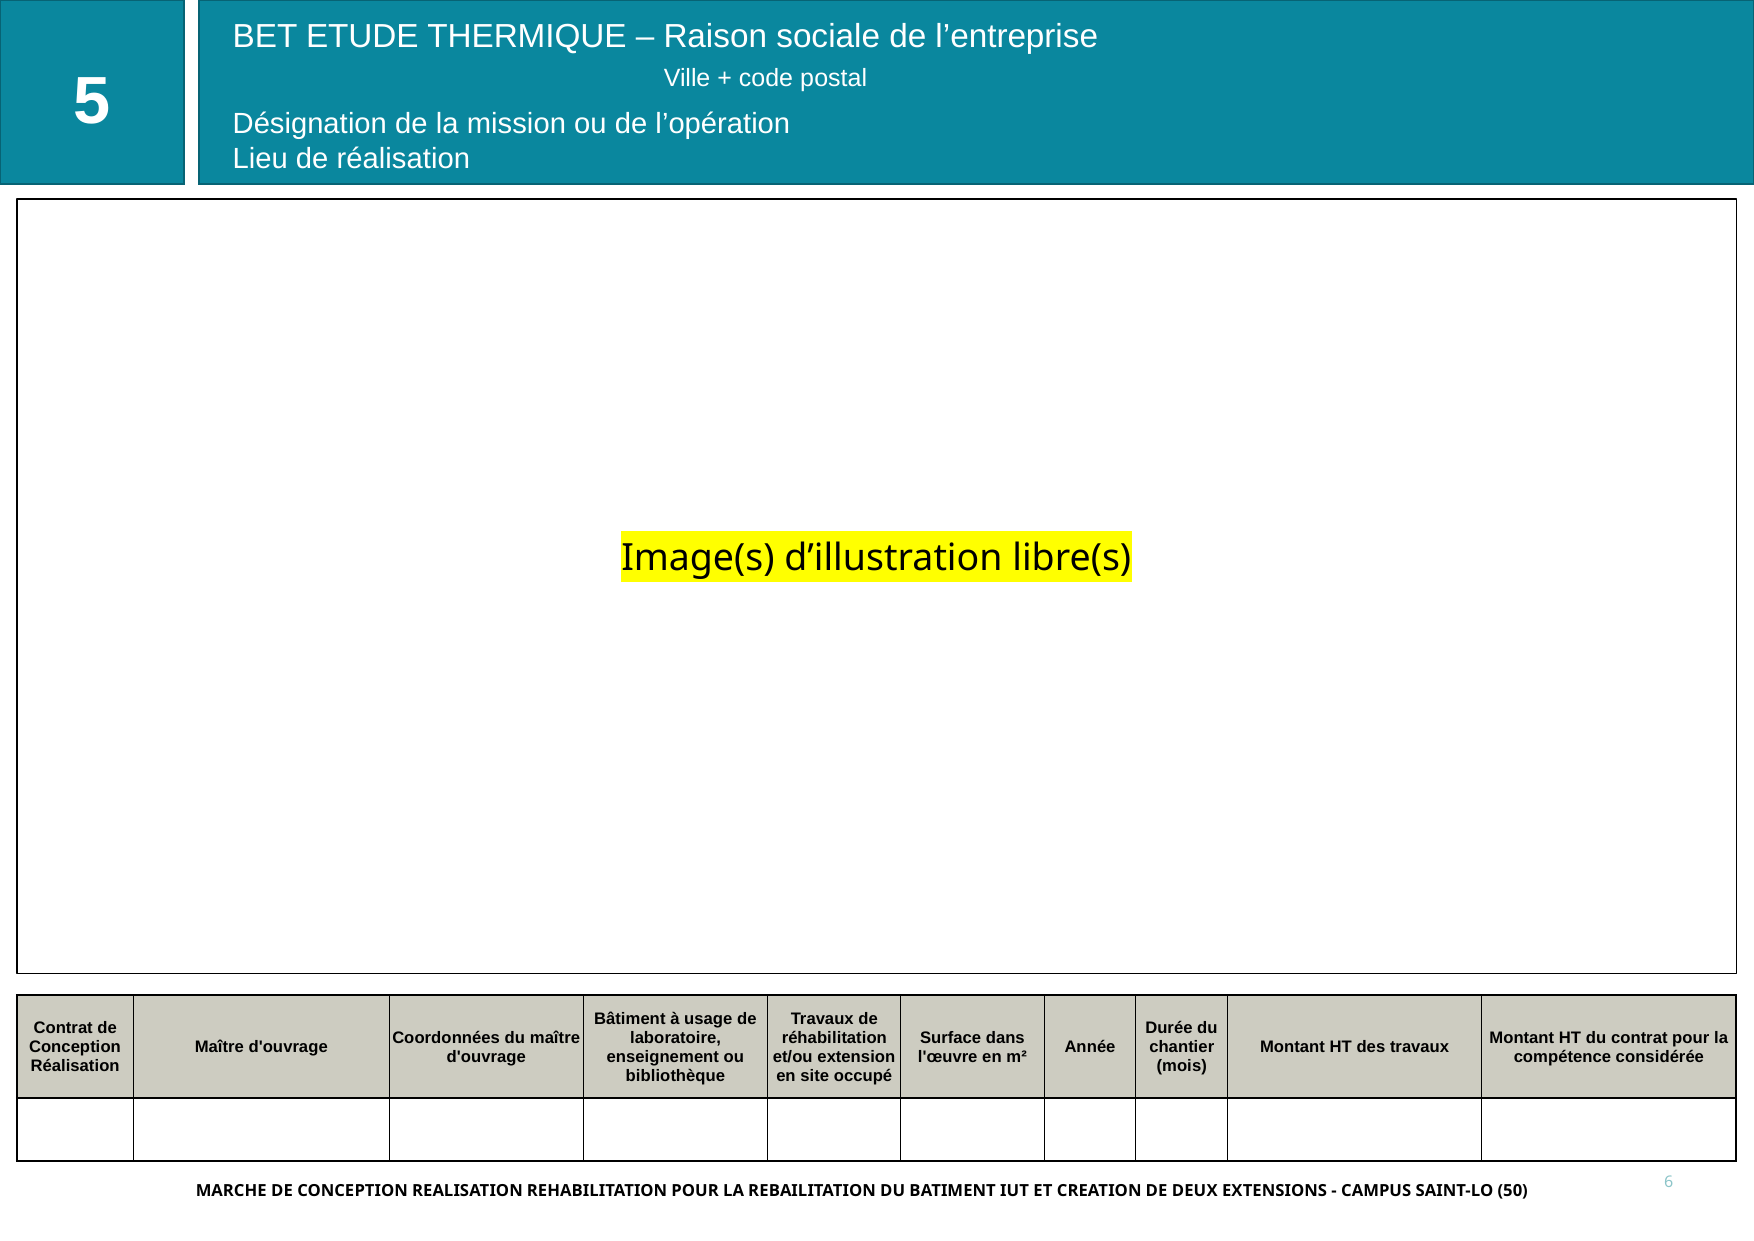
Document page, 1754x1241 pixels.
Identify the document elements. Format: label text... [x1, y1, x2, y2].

table_header Année [1045, 996, 1135, 1097]
table_cell [901, 1099, 1044, 1160]
table_cell [1482, 1099, 1735, 1160]
table_cell [390, 1099, 583, 1160]
text_box [0, 0, 185, 185]
table_cell [1136, 1099, 1227, 1160]
table_header Travaux de réhabilitation et/ou extension en site occupé [768, 996, 900, 1097]
table_header Bâtiment à usage de laboratoire, enseignement ou bibliothèque [584, 996, 767, 1097]
table_cell [134, 1099, 389, 1160]
table_header Surface dans l'œuvre en m² [901, 996, 1044, 1097]
table_header Coordonnées du maître d'ouvrage [390, 996, 583, 1097]
text_box Désignation de la mission ou de l’opération Lieu de réalisation [217, 96, 1673, 182]
text_box 5 [33, 49, 151, 145]
table_cell [18, 1099, 133, 1160]
table_cell [1228, 1099, 1481, 1160]
slide_number 6 [1293, 1162, 1689, 1215]
text_box [198, 0, 1754, 185]
table_cell [1045, 1099, 1135, 1160]
text_box [16, 199, 1737, 974]
table_header Maître d'ouvrage [134, 996, 389, 1097]
table_cell [584, 1099, 767, 1160]
table_header Durée du chantier (mois) [1136, 996, 1227, 1097]
table_header Contrat de Conception Réalisation [18, 996, 133, 1097]
text_box BET ETUDE THERMIQUE – Raison sociale de l’entreprise [217, 6, 1673, 62]
text_box Image(s) d’illustration libre(s) [606, 525, 1147, 586]
table_cell [768, 1099, 900, 1160]
text_box Ville + code postal [648, 54, 1515, 100]
table_header Montant HT des travaux [1228, 996, 1481, 1097]
table_header Montant HT du contrat pour la compétence considérée [1482, 996, 1735, 1097]
